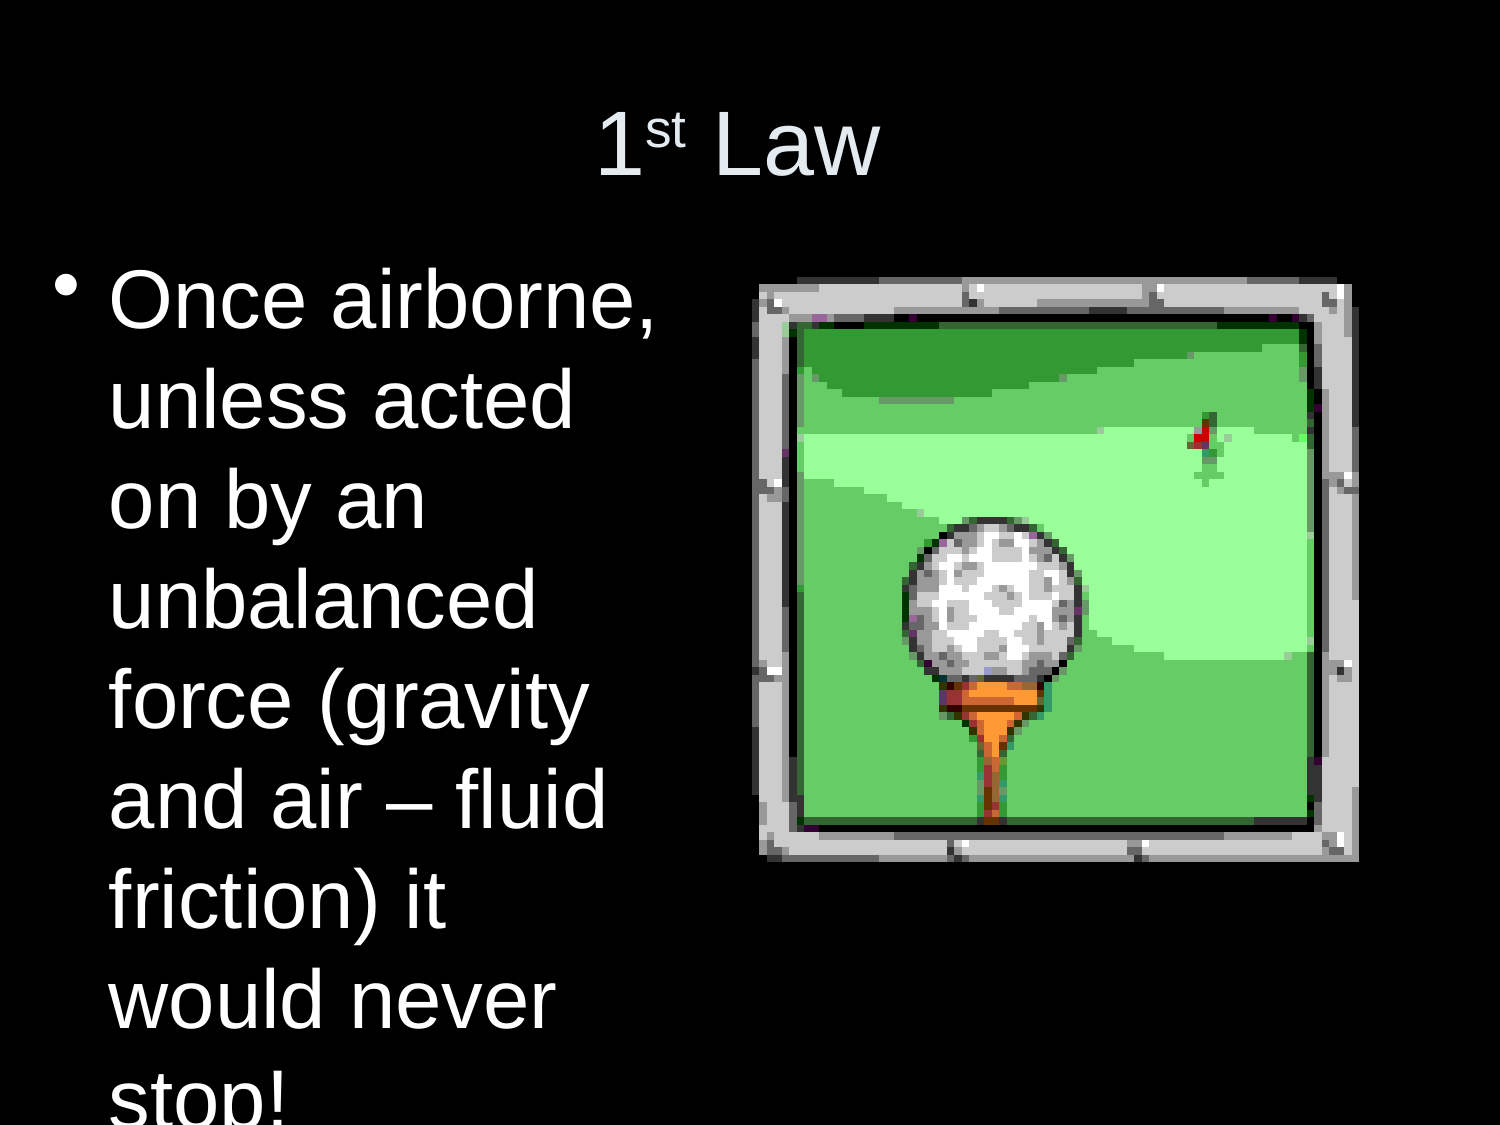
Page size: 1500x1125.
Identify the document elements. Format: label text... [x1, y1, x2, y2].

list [737, 262, 1376, 878]
list Once airborne, unless acted on by an unbalanced force (gravity and air – fluid friction) it would never stop! [37, 237, 701, 981]
title 1st Law [74, 44, 1426, 233]
